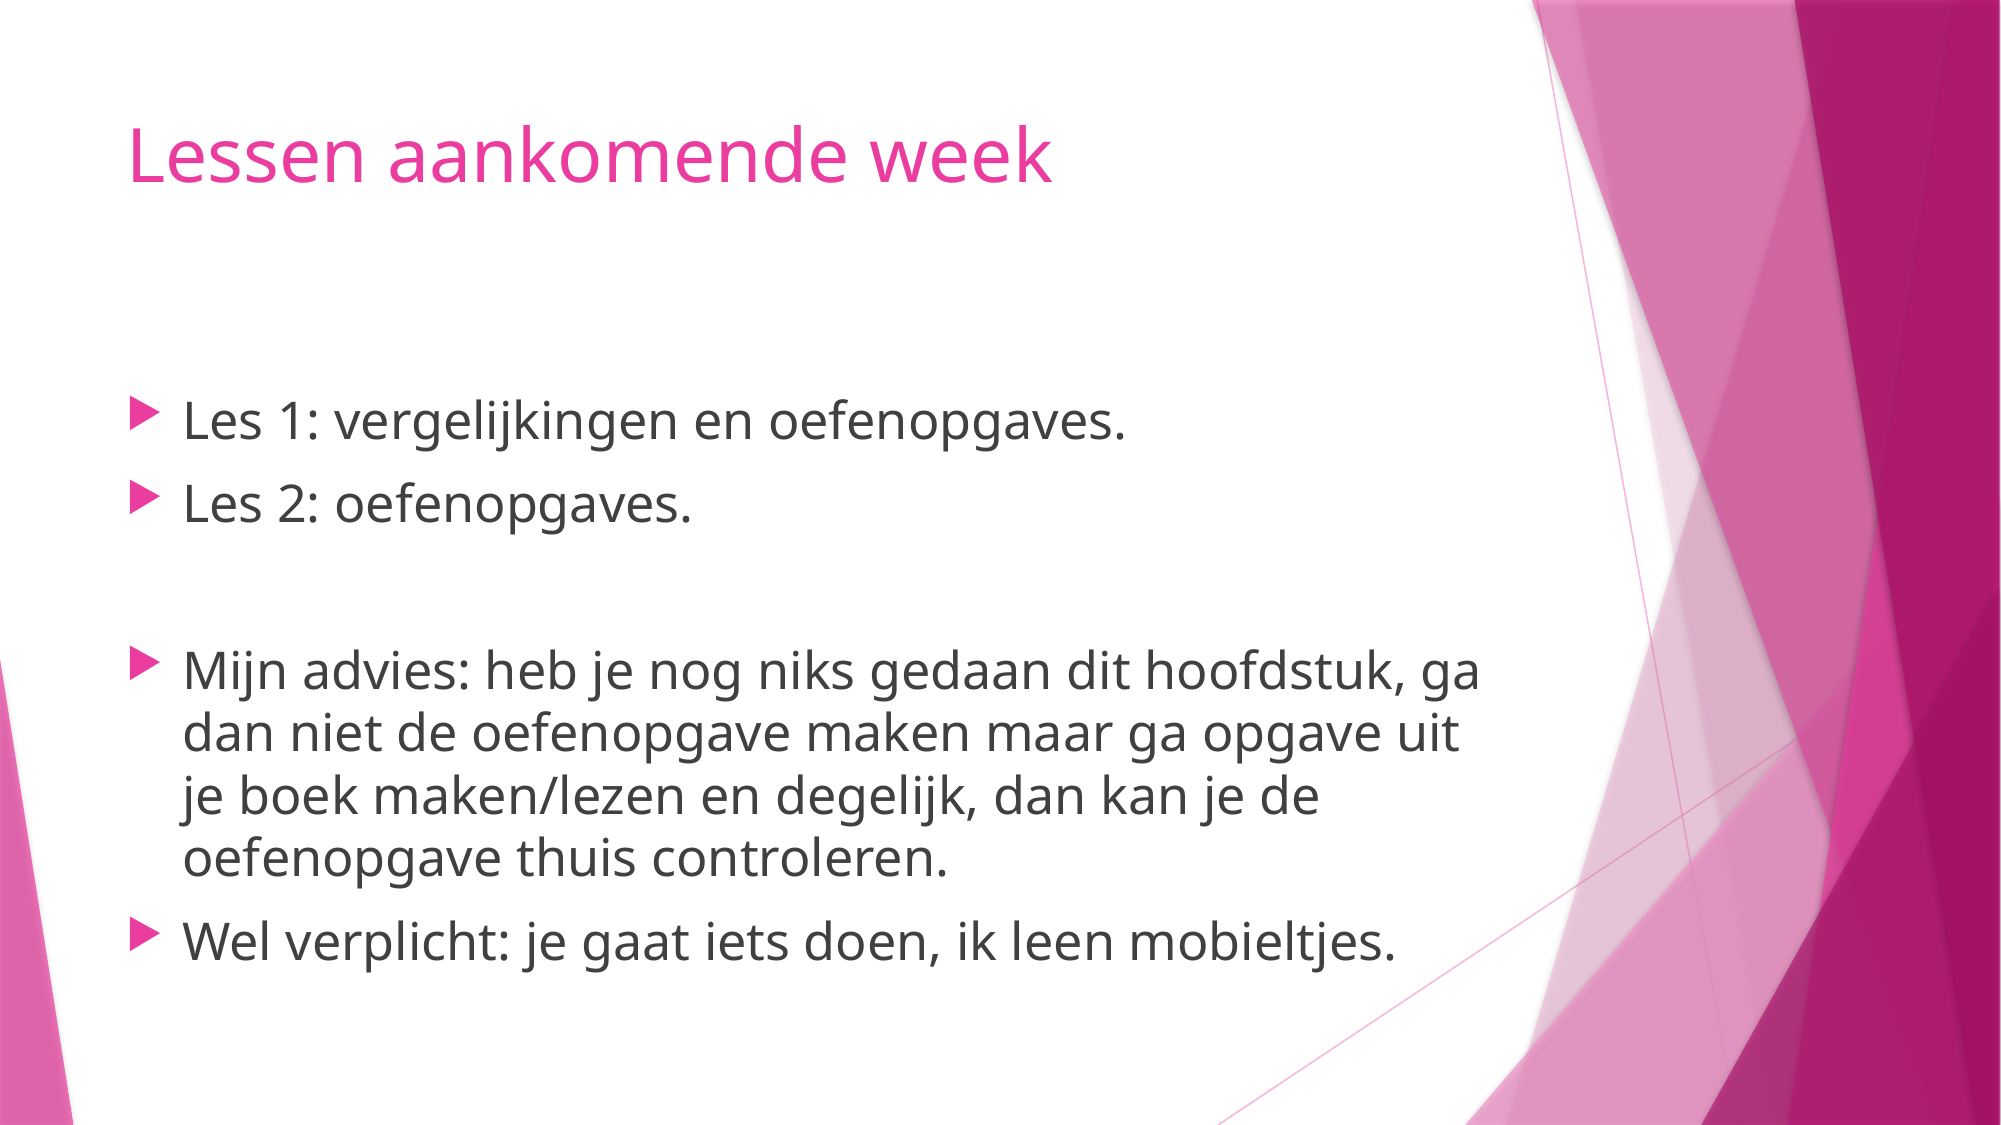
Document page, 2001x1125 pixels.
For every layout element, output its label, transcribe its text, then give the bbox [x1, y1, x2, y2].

title Lessen aankomende week [111, 99, 1522, 317]
list Les 1: vergelijkingen en oefenopgaves. Les 2: oefenopgaves. Mijn advies: heb je nog niks gedaan dit hoofdstuk, ga dan niet de oefenopgave maken maar ga opgave uit je boek maken/lezen en degelijk, dan kan je de oefenopgave thuis controleren. Wel verplicht: je gaat iets doen, ik leen mobieltjes. [111, 380, 1522, 1017]
